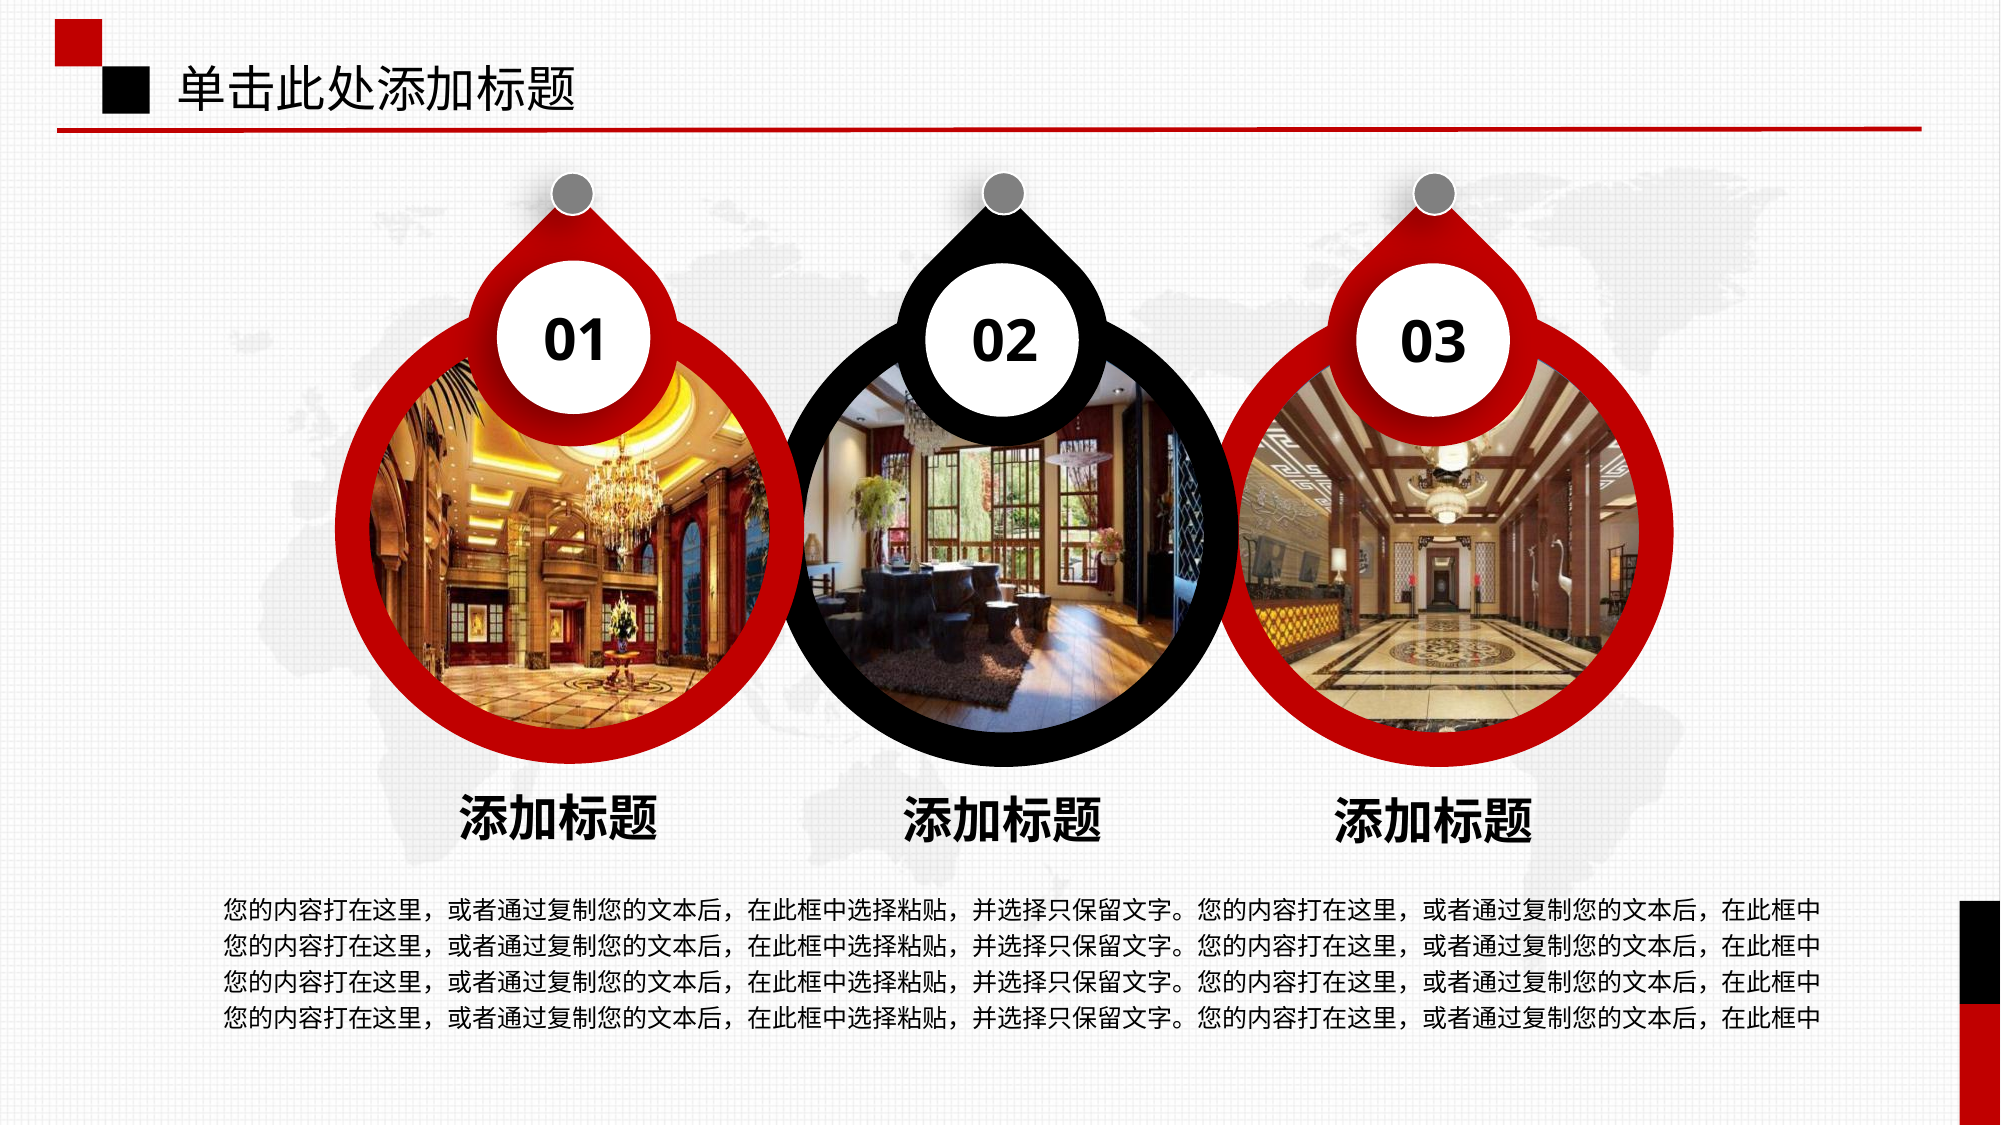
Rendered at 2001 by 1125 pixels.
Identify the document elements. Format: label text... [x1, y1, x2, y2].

text_box [54, 18, 103, 67]
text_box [1326, 172, 1540, 447]
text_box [895, 172, 1109, 447]
text_box [333, 318, 806, 765]
text_box [786, 321, 1240, 768]
text_box 添加标题 [846, 768, 1158, 856]
text_box [1221, 319, 1675, 768]
text_box 单击此处添加标题 [161, 50, 700, 126]
text_box [1240, 362, 1637, 731]
text_box 添加标题 [1277, 770, 1589, 858]
text_box 您的内容打在这里，或者通过复制您的文本后，在此框中选择粘贴，并选择只保留文字。您的内容打在这里，或者通过复制您的文本后，在此框中您的内容打在这里，或者通过复制您的文本后，在此框中选择粘贴，并选择只保留文字。您的内容打在这里，或者通过复制您的文本后，在此框中您的内容打在这里，或者通过复制您的文本后，在此框中选择粘贴，并选择只保留文字。您的内容打在这里，或者通过复制您的文本后，在此框中您的内容打在这里，或者通过复制您的文本后，在此框中选择粘贴，并选择只保留文字。您的内容打在这里，或者通过复制您的文本后，在此框中 [208, 881, 1839, 1040]
text_box [1959, 900, 2000, 1005]
text_box [101, 65, 151, 115]
text_box [371, 364, 768, 728]
text_box 添加标题 [382, 767, 735, 855]
text_box [1959, 1005, 2000, 1125]
text_box [805, 364, 1202, 731]
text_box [466, 172, 679, 447]
picture [0, 0, 2001, 1125]
